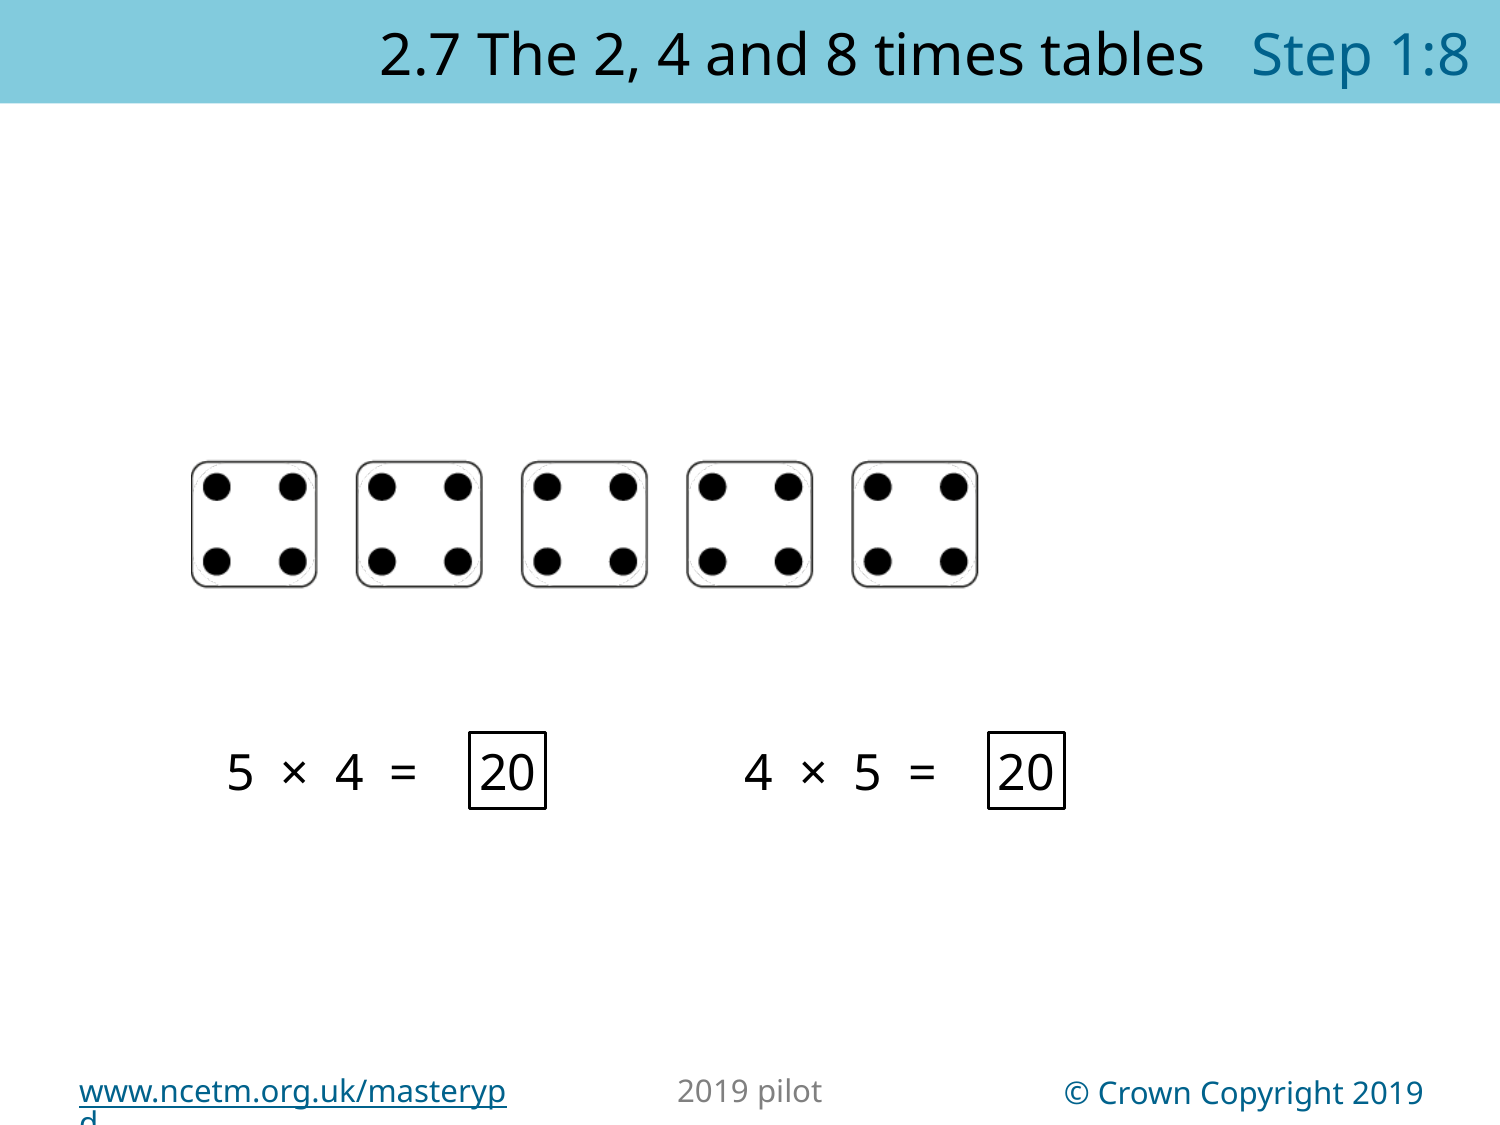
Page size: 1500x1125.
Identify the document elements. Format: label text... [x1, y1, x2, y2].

list 2.7 The 2, 4 and 8 times tables Step 1:8 [0, 0, 1500, 104]
text_box 4 × 5 = [729, 732, 953, 808]
picture [191, 352, 1007, 676]
text_box 5 × 4 = [211, 732, 434, 808]
text_box 20 [464, 732, 552, 808]
text_box 20 [982, 732, 1070, 808]
